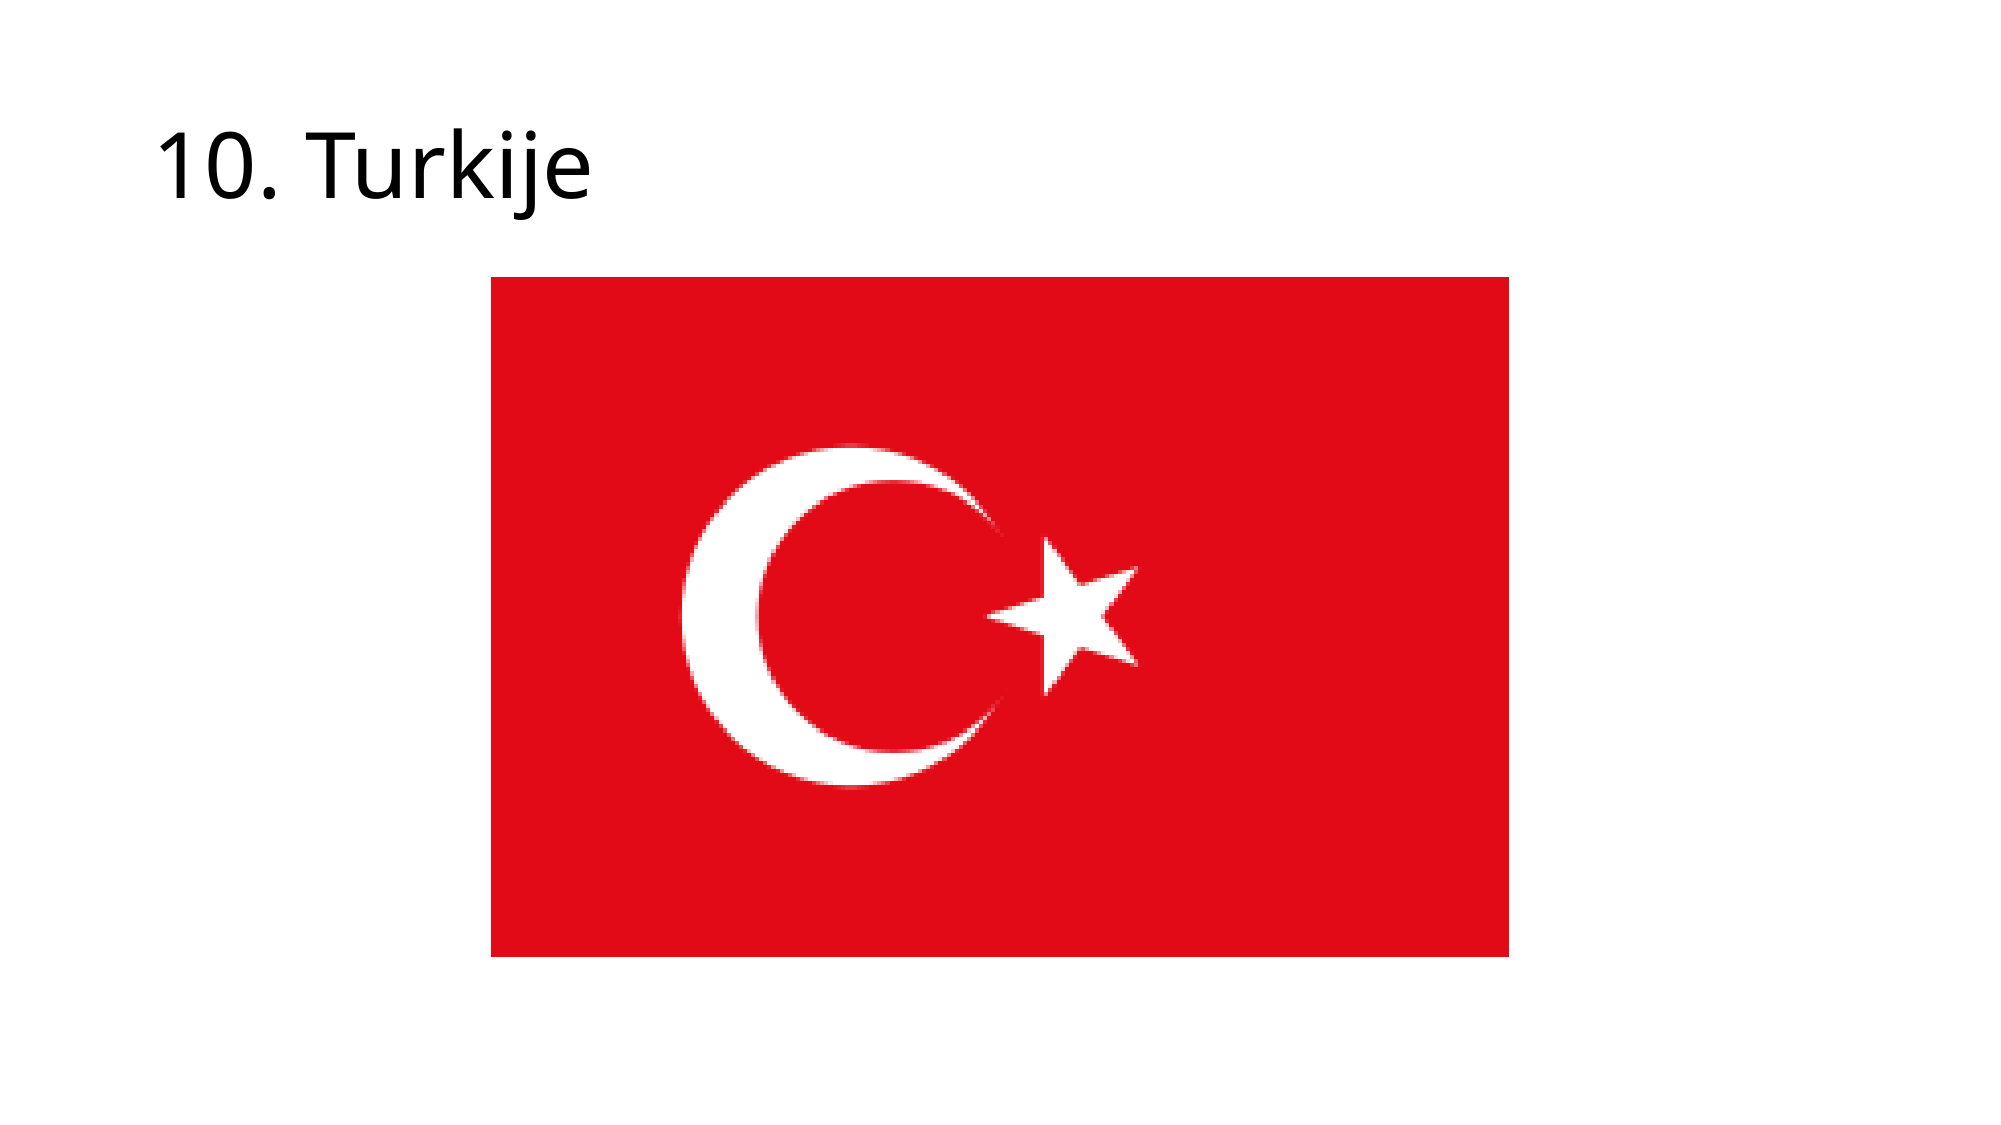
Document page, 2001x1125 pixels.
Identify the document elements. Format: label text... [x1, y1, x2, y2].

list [491, 277, 1509, 957]
title 10. Turkije [137, 59, 1863, 278]
